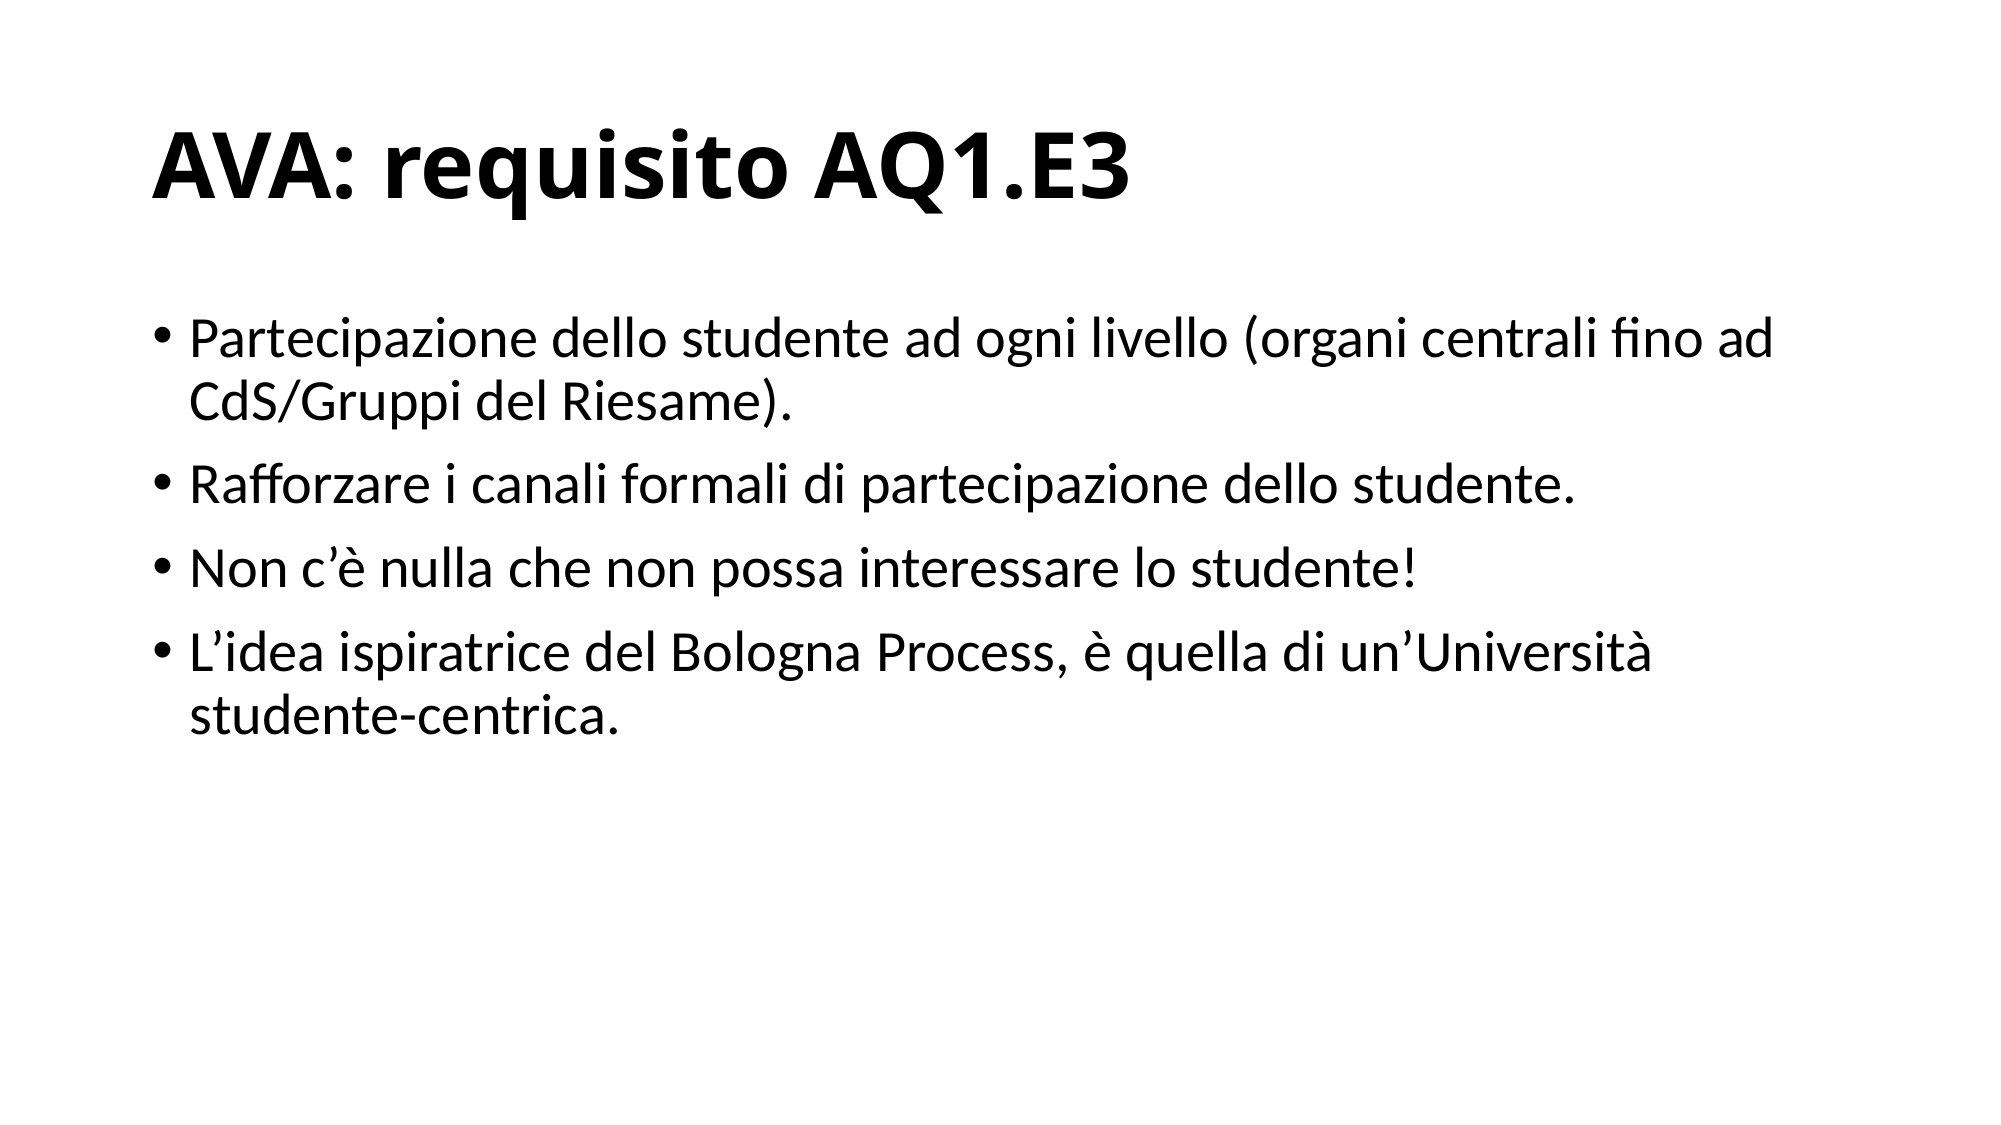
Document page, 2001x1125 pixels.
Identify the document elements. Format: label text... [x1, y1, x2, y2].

title AVA: requisito AQ1.E3 [137, 59, 1863, 278]
list Partecipazione dello studente ad ogni livello (organi centrali fino ad CdS/Gruppi del Riesame). Rafforzare i canali formali di partecipazione dello studente. Non c’è nulla che non possa interessare lo studente! L’idea ispiratrice del Bologna Process, è quella di un’Università studente-centrica. [137, 299, 1863, 1014]
